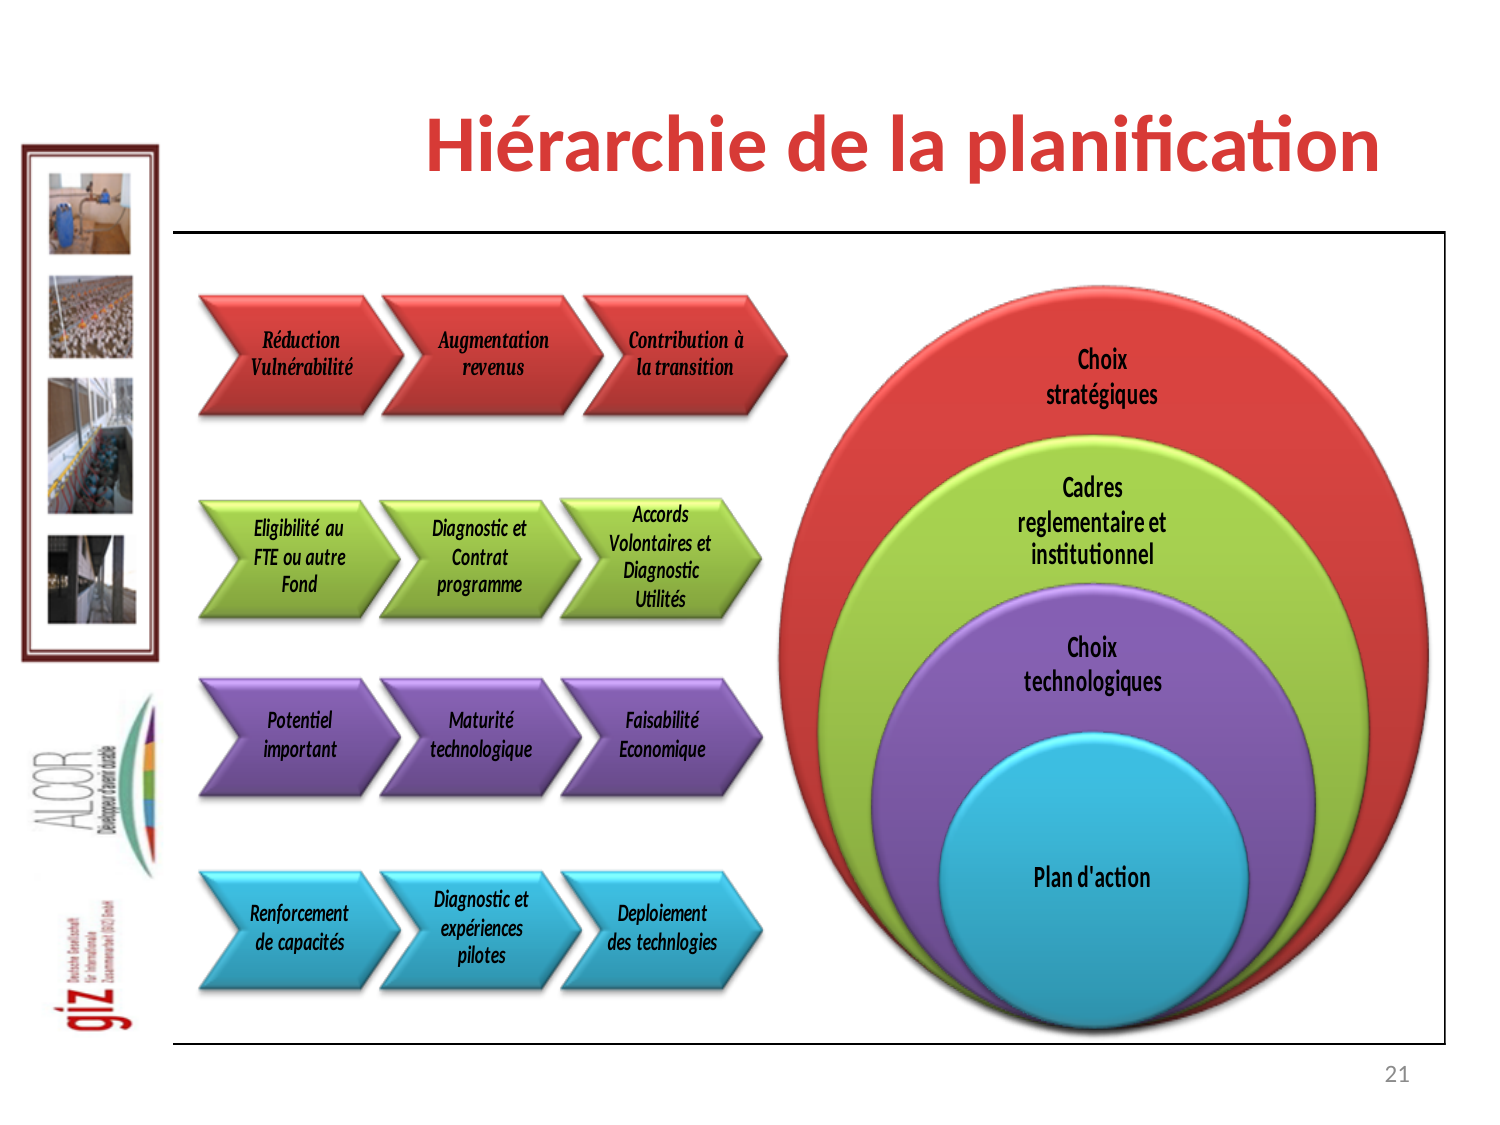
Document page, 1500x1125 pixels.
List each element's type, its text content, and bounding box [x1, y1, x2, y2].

picture [17, 136, 172, 1047]
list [177, 231, 1448, 1047]
title Hiérarchie de la planification [383, 45, 1425, 230]
slide_number 21 [1074, 1055, 1425, 1103]
